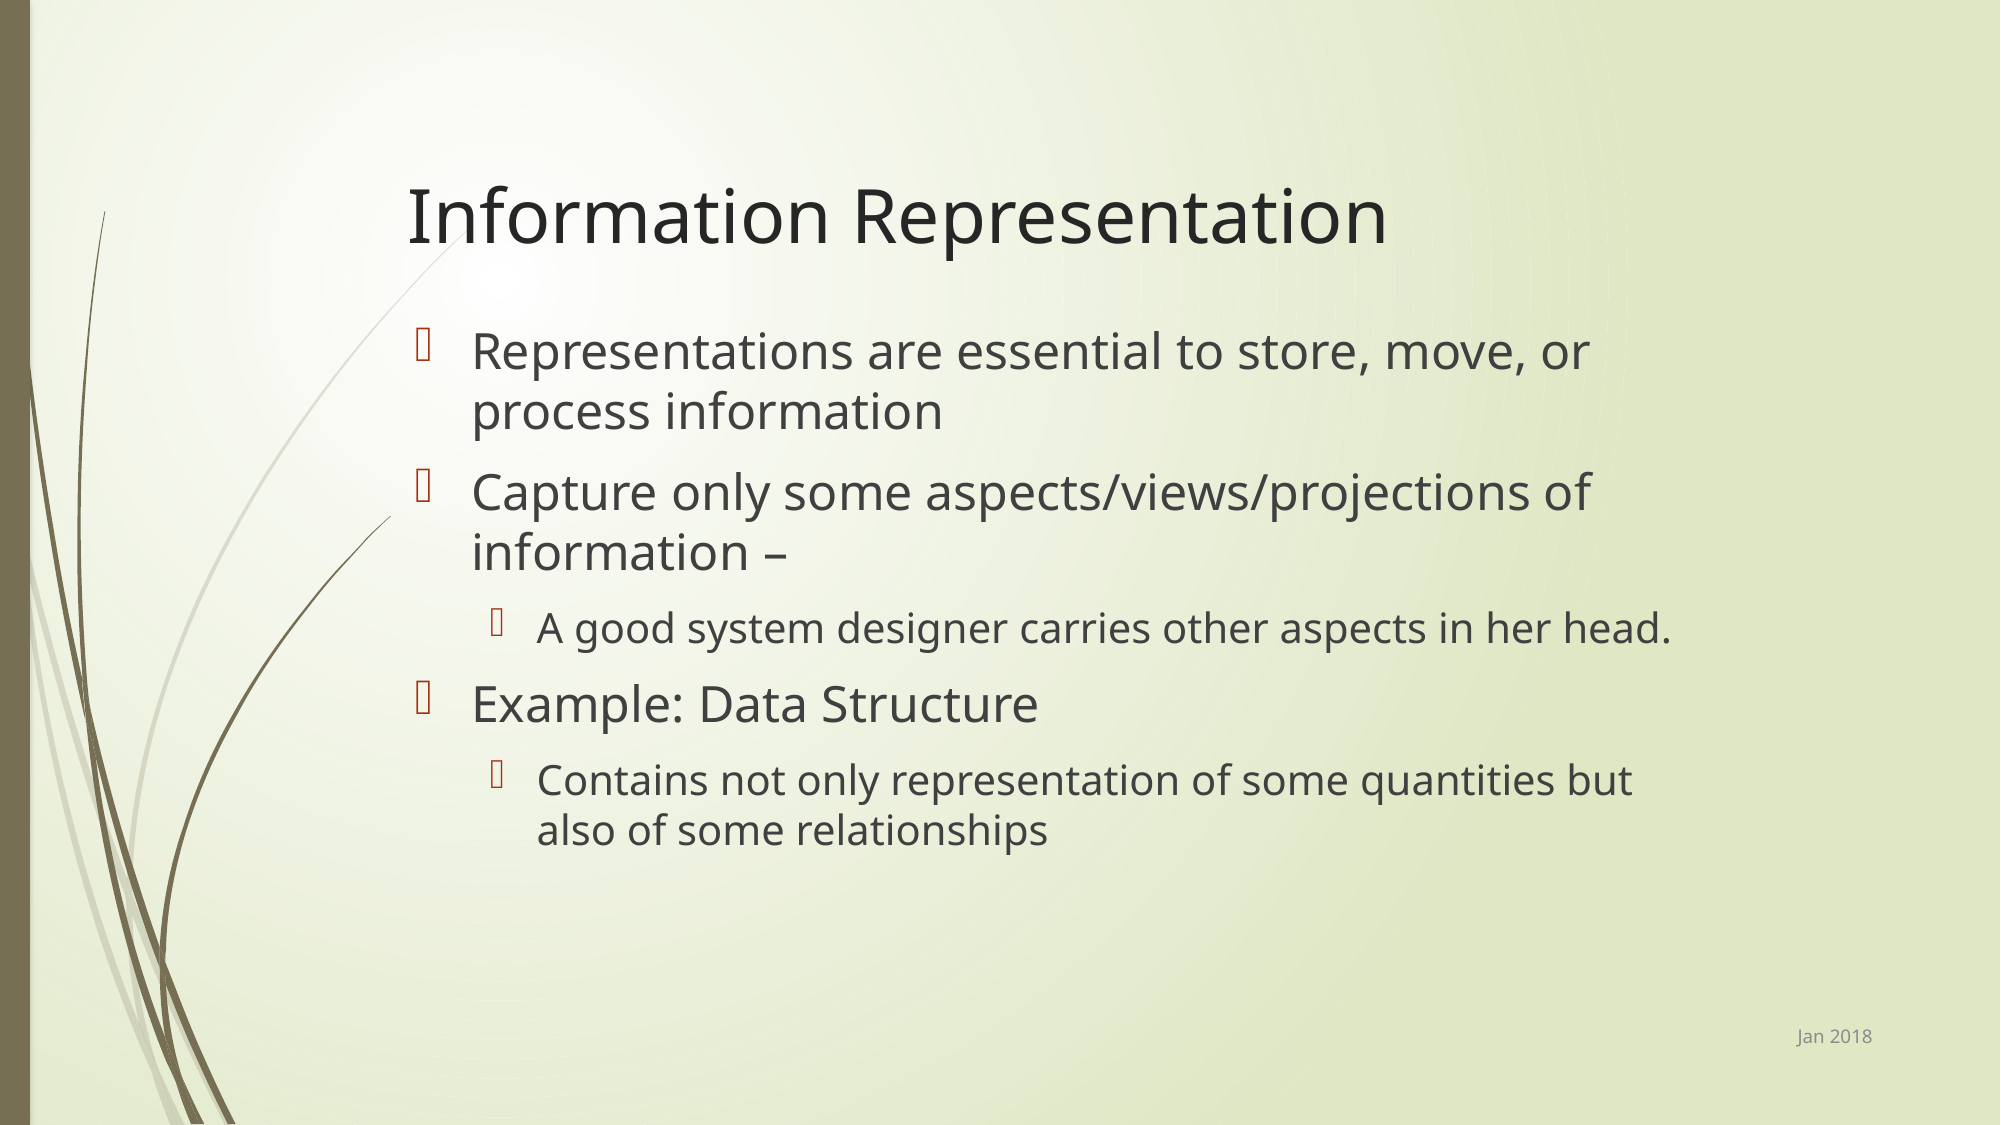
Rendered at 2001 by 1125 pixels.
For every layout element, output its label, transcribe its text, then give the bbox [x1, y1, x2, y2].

title Information Representation [392, 141, 1732, 267]
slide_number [1699, 1005, 1888, 1067]
list Representations are essential to store, move, or process information Capture only some aspects/views/projections of information – A good system designer carries other aspects in her head. Example: Data Structure Contains not only representation of some quantities but also of some relationships [399, 312, 1731, 986]
